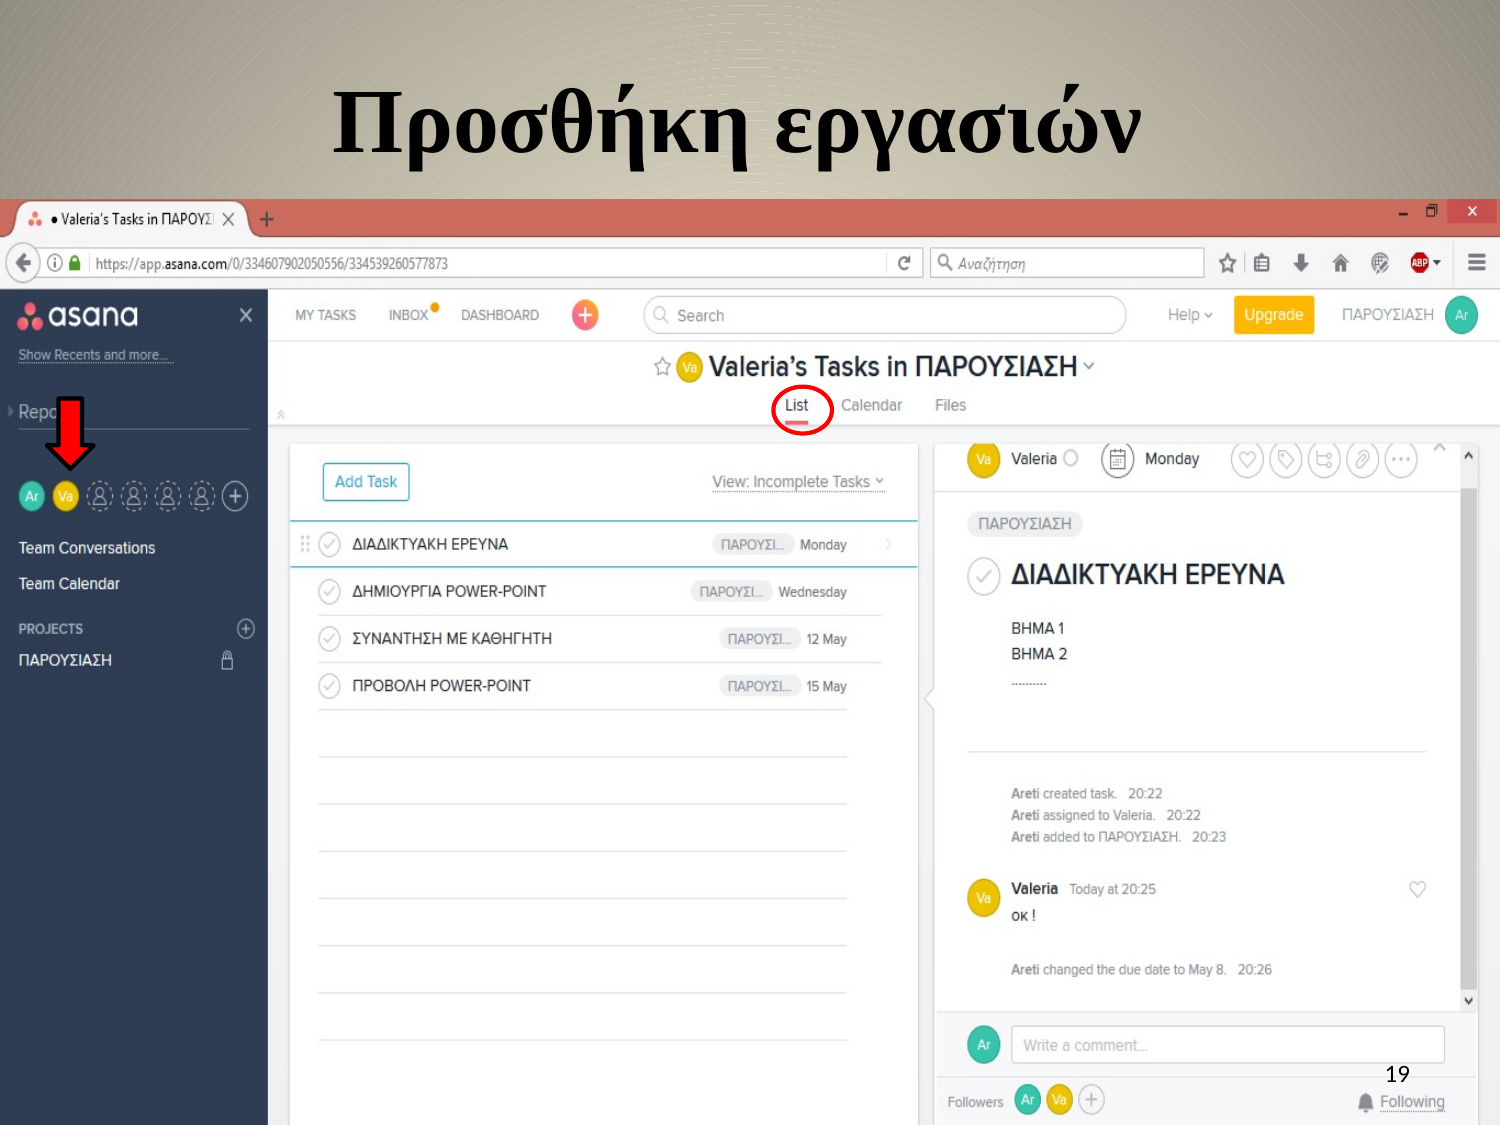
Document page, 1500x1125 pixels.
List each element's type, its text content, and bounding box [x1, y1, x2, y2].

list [0, 198, 1500, 1125]
title Προσθήκη εργασιών [75, 45, 1425, 188]
